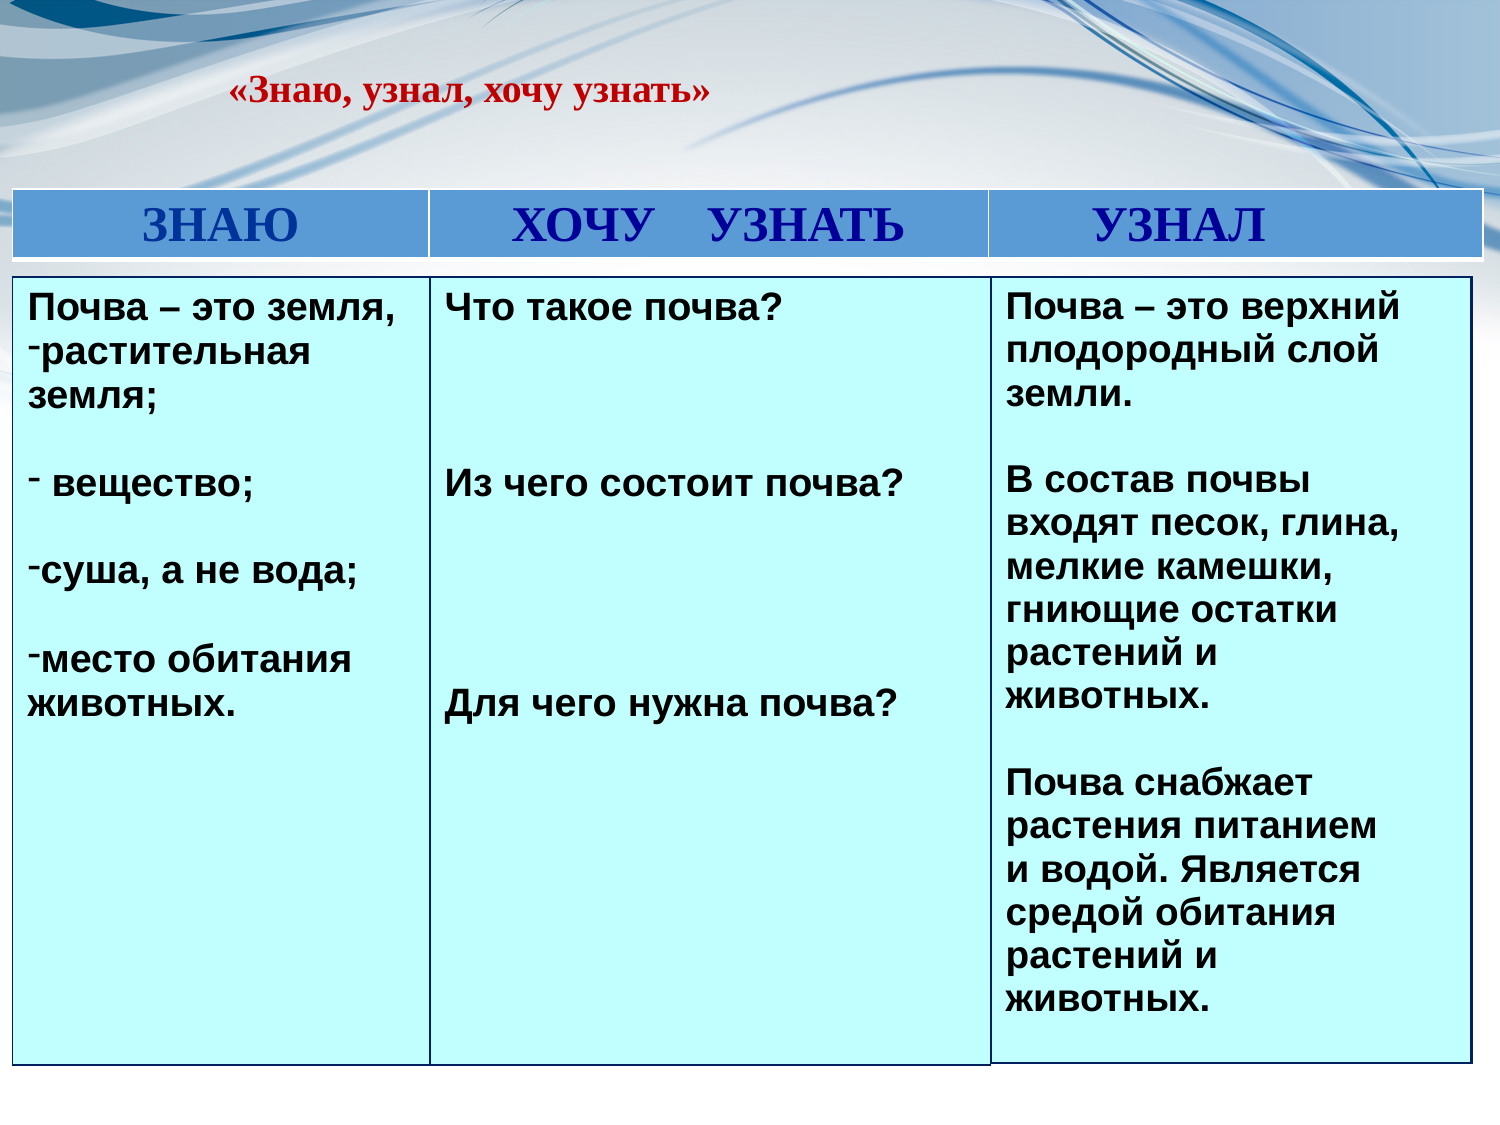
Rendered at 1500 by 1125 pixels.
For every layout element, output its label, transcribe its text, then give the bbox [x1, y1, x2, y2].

table_header Что такое почва? Из чего состоит почва? Для чего нужна почва? [431, 278, 990, 1064]
table_header ЗНАЮ [13, 190, 428, 257]
table_header Почва – это земля, растительная земля; вещество; суша, а не вода; место обитания животных. [13, 278, 429, 1064]
text_box [1423, 276, 1473, 1064]
list Почва – это верхний плодородный слой земли. В состав почвы входят песок, глина, мелкие камешки, гниющие остатки растений и животных. Почва снабжает растения питанием и водой. Является средой обитания растений и животных. [991, 276, 1423, 1066]
title «Знаю, узнал, хочу узнать» [103, 59, 1397, 167]
table_header ХОЧУ УЗНАТЬ [430, 190, 988, 257]
picture [0, 0, 1500, 1125]
table_header УЗНАЛ [989, 190, 1482, 257]
